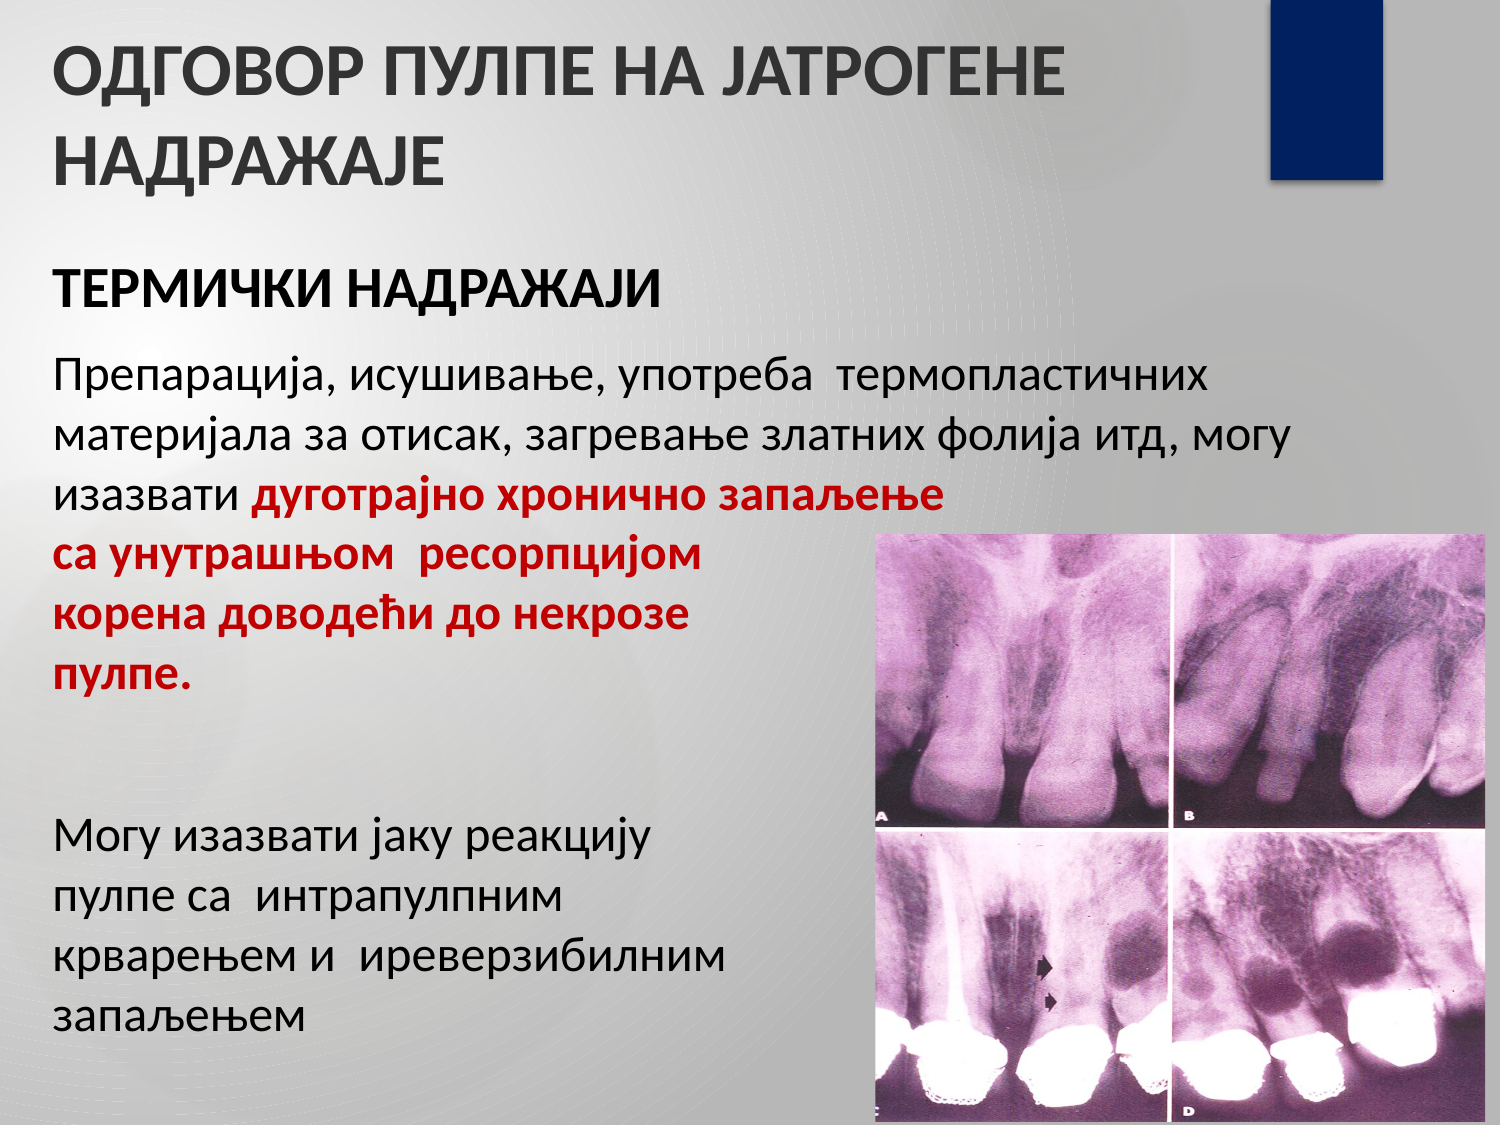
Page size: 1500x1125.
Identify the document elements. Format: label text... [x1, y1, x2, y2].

text_box [875, 534, 1486, 1123]
list ТЕРМИЧКИ НАДРАЖАЈИ Препарација, исушивање, употреба термопластичних материјала за отисак, загревање златних фолија итд, могу изазвати дуготрајно хронично запаљење [37, 242, 1438, 1075]
text_box са унутрашњом ресорпцијом корена доводећи до некрозе пулпе. Могу изазвати јаку реакцију пулпе са интрапулпним крварењем и иреверзибилним запаљењем [37, 512, 788, 1049]
title ОДГОВОР ПУЛПЕ НА ЈАТРОГЕНЕ НАДРАЖАЈЕ [37, 12, 1263, 242]
